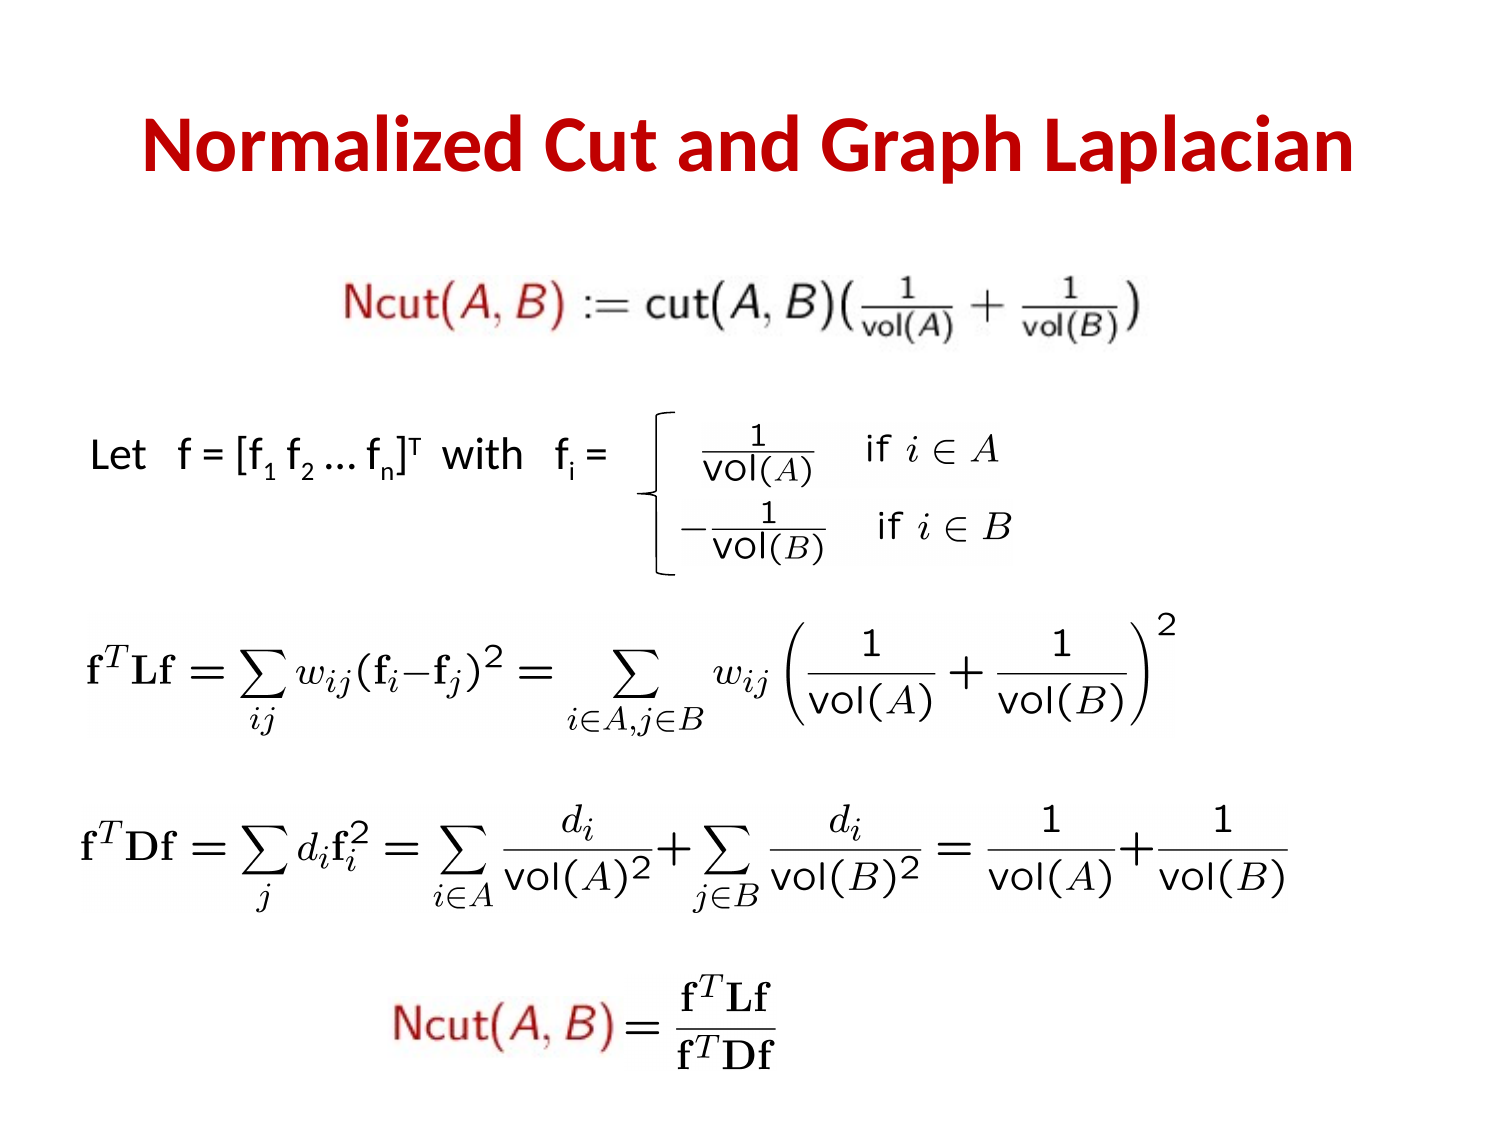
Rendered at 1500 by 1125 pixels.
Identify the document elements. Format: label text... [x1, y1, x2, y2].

title Normalized Cut and Graph Laplacian [75, 45, 1425, 233]
text_box [636, 411, 676, 576]
picture [337, 274, 1151, 381]
picture [80, 804, 1288, 913]
picture [701, 421, 1001, 488]
picture [87, 612, 1175, 739]
picture [681, 499, 1013, 566]
picture [387, 974, 777, 1102]
list Let f = [f1 f2 … fn]T with fi = [75, 262, 1425, 1005]
